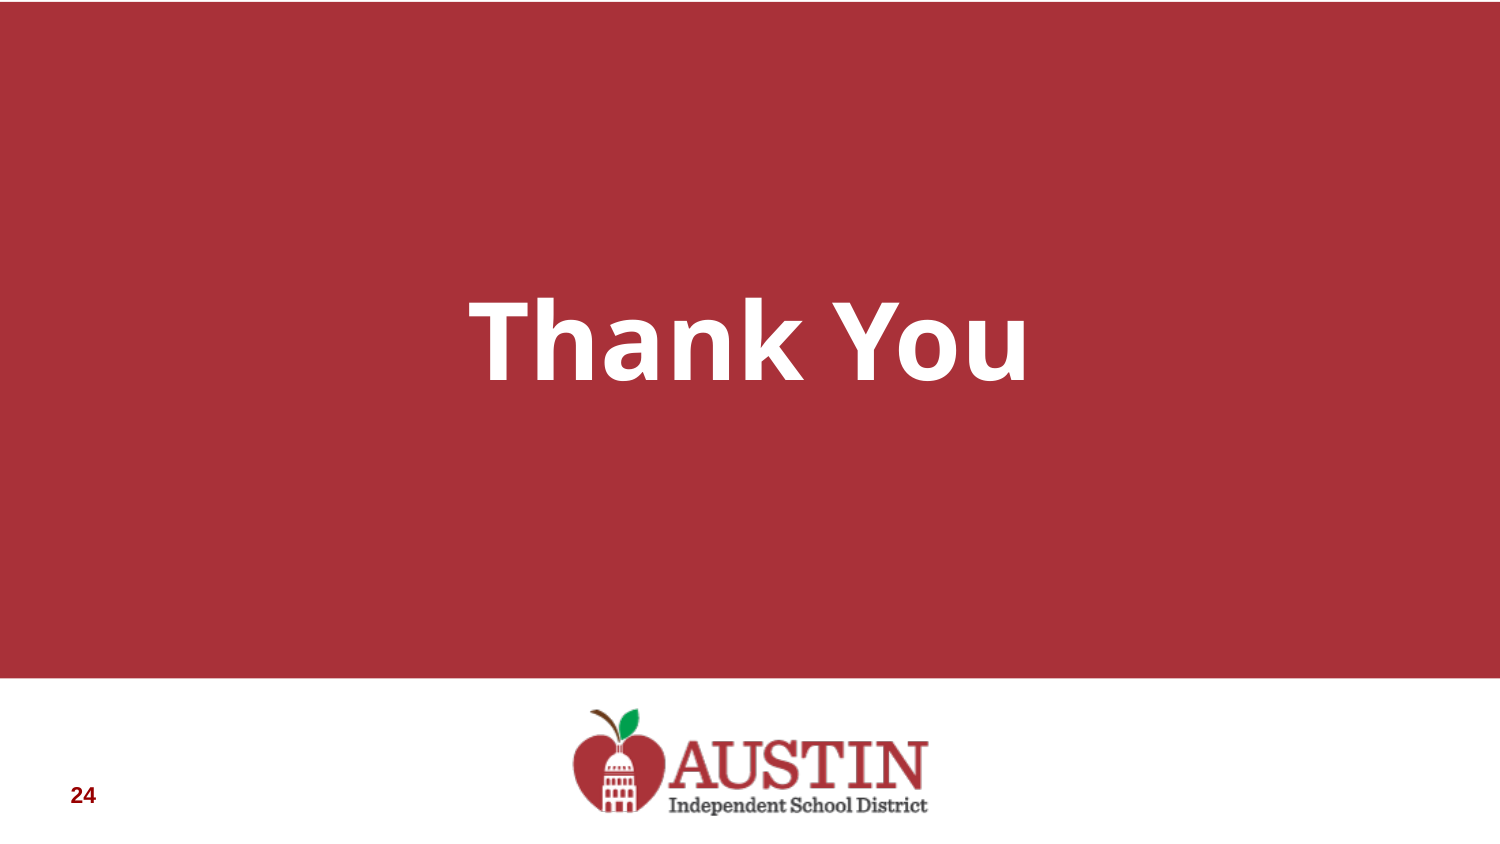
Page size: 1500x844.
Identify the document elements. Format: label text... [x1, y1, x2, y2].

text_box [0, 1, 1500, 679]
slide_number ‹#› [21, 761, 112, 827]
picture [565, 692, 934, 831]
title Thank You [51, 29, 1449, 644]
